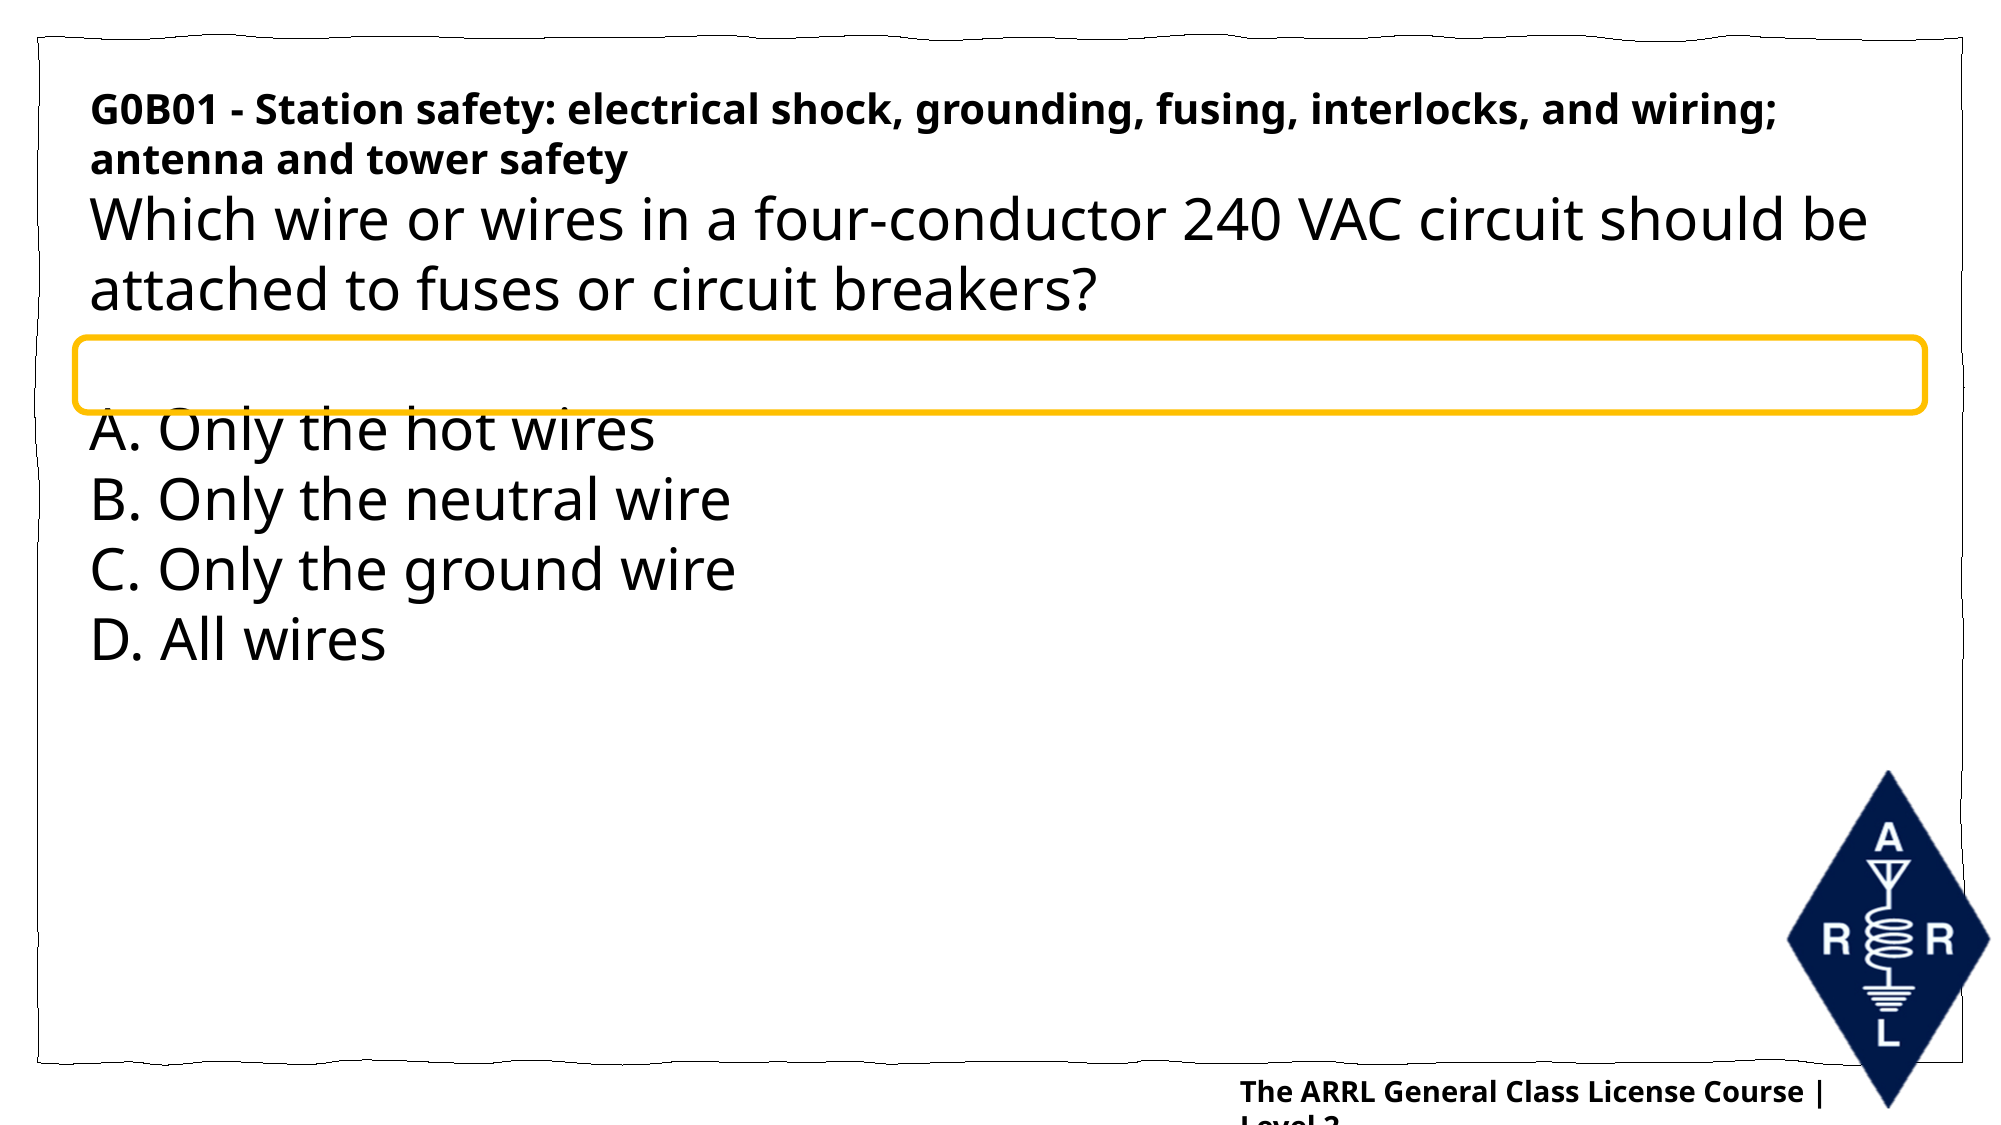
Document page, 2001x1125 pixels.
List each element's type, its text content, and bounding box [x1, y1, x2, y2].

picture [1773, 752, 1999, 1125]
text_box G0B01 - Station safety: electrical shock, grounding, fusing, interlocks, and wiring; antenna and tower safety Which wire or wires in a four-conductor 240 VAC circuit should be attached to fuses or circuit breakers? A. Only the hot wires B. Only the neutral wire C. Only the ground wire D. All wires [74, 75, 1963, 680]
text_box [73, 336, 1927, 414]
